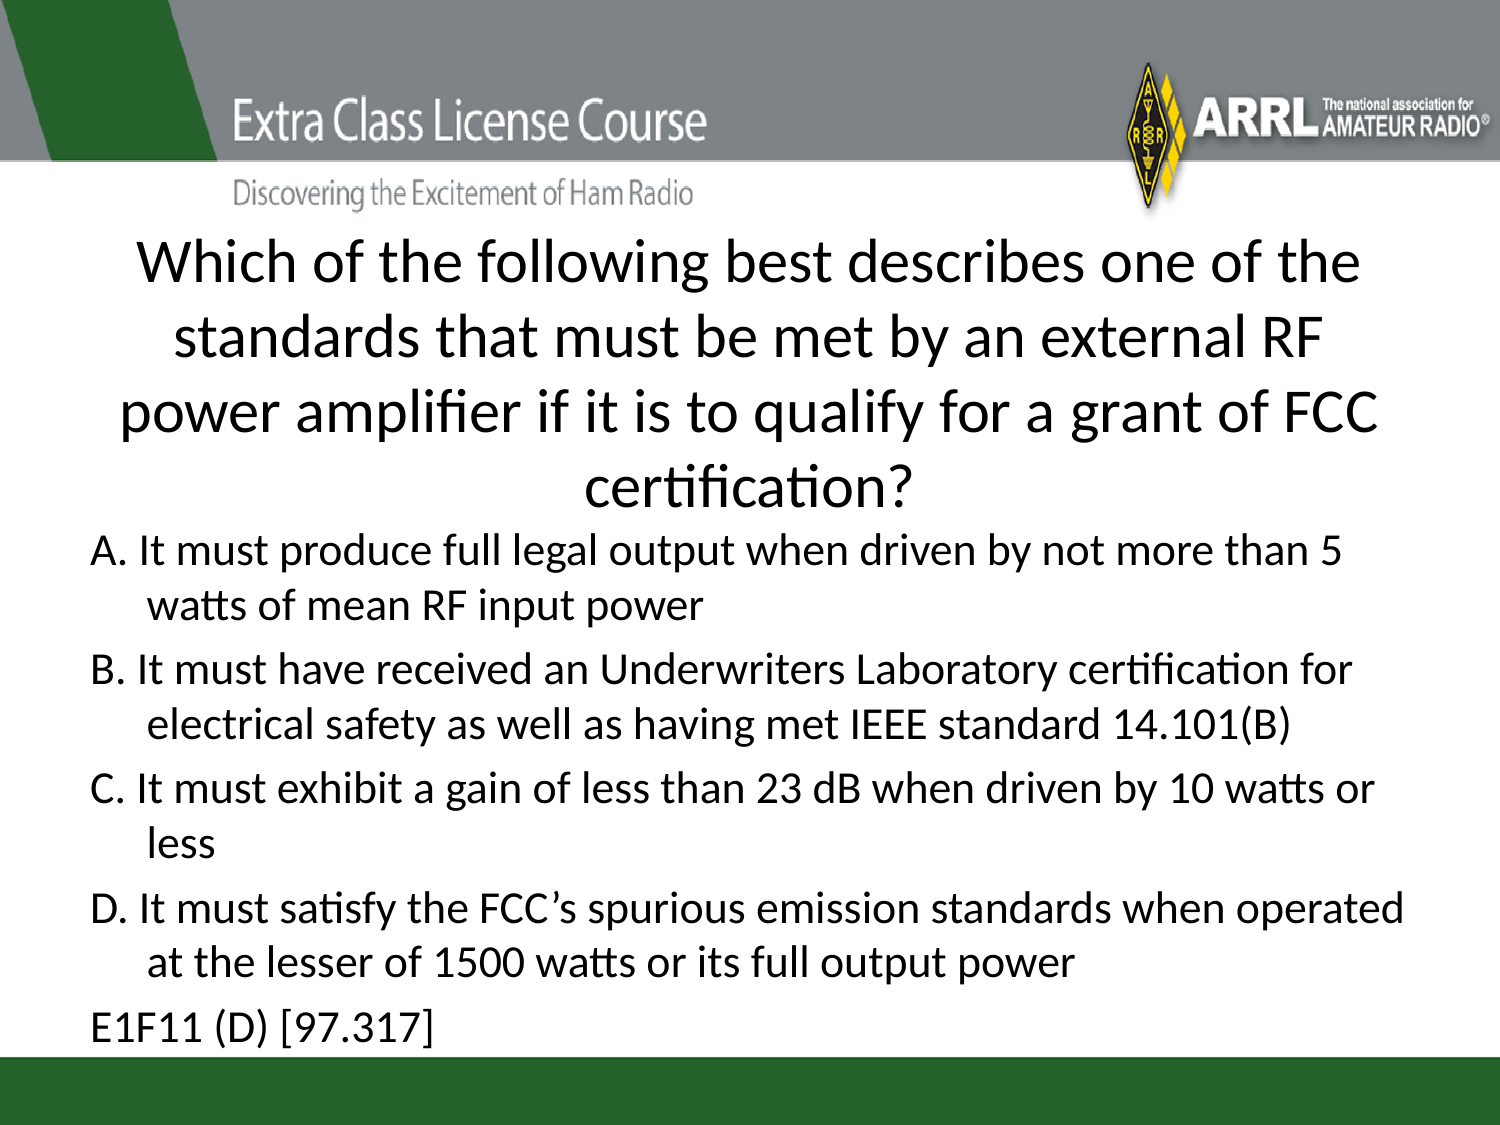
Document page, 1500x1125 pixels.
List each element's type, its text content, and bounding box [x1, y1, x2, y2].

picture [0, 0, 1500, 1125]
list A. It must produce full legal output when driven by not more than 5 watts of mean RF input power B. It must have received an Underwriters Laboratory certification for electrical safety as well as having met IEEE standard 14.101(B) C. It must exhibit a gain of less than 23 dB when driven by 10 watts or less D. It must satisfy the FCC’s spurious emission standards when operated at the lesser of 1500 watts or its full output power E1F11 (D) [97.317] [75, 512, 1426, 1013]
title Which of the following best describes one of the standards that must be met by an external RF power amplifier if it is to qualify for a grant of FCC certification? [75, 212, 1425, 399]
